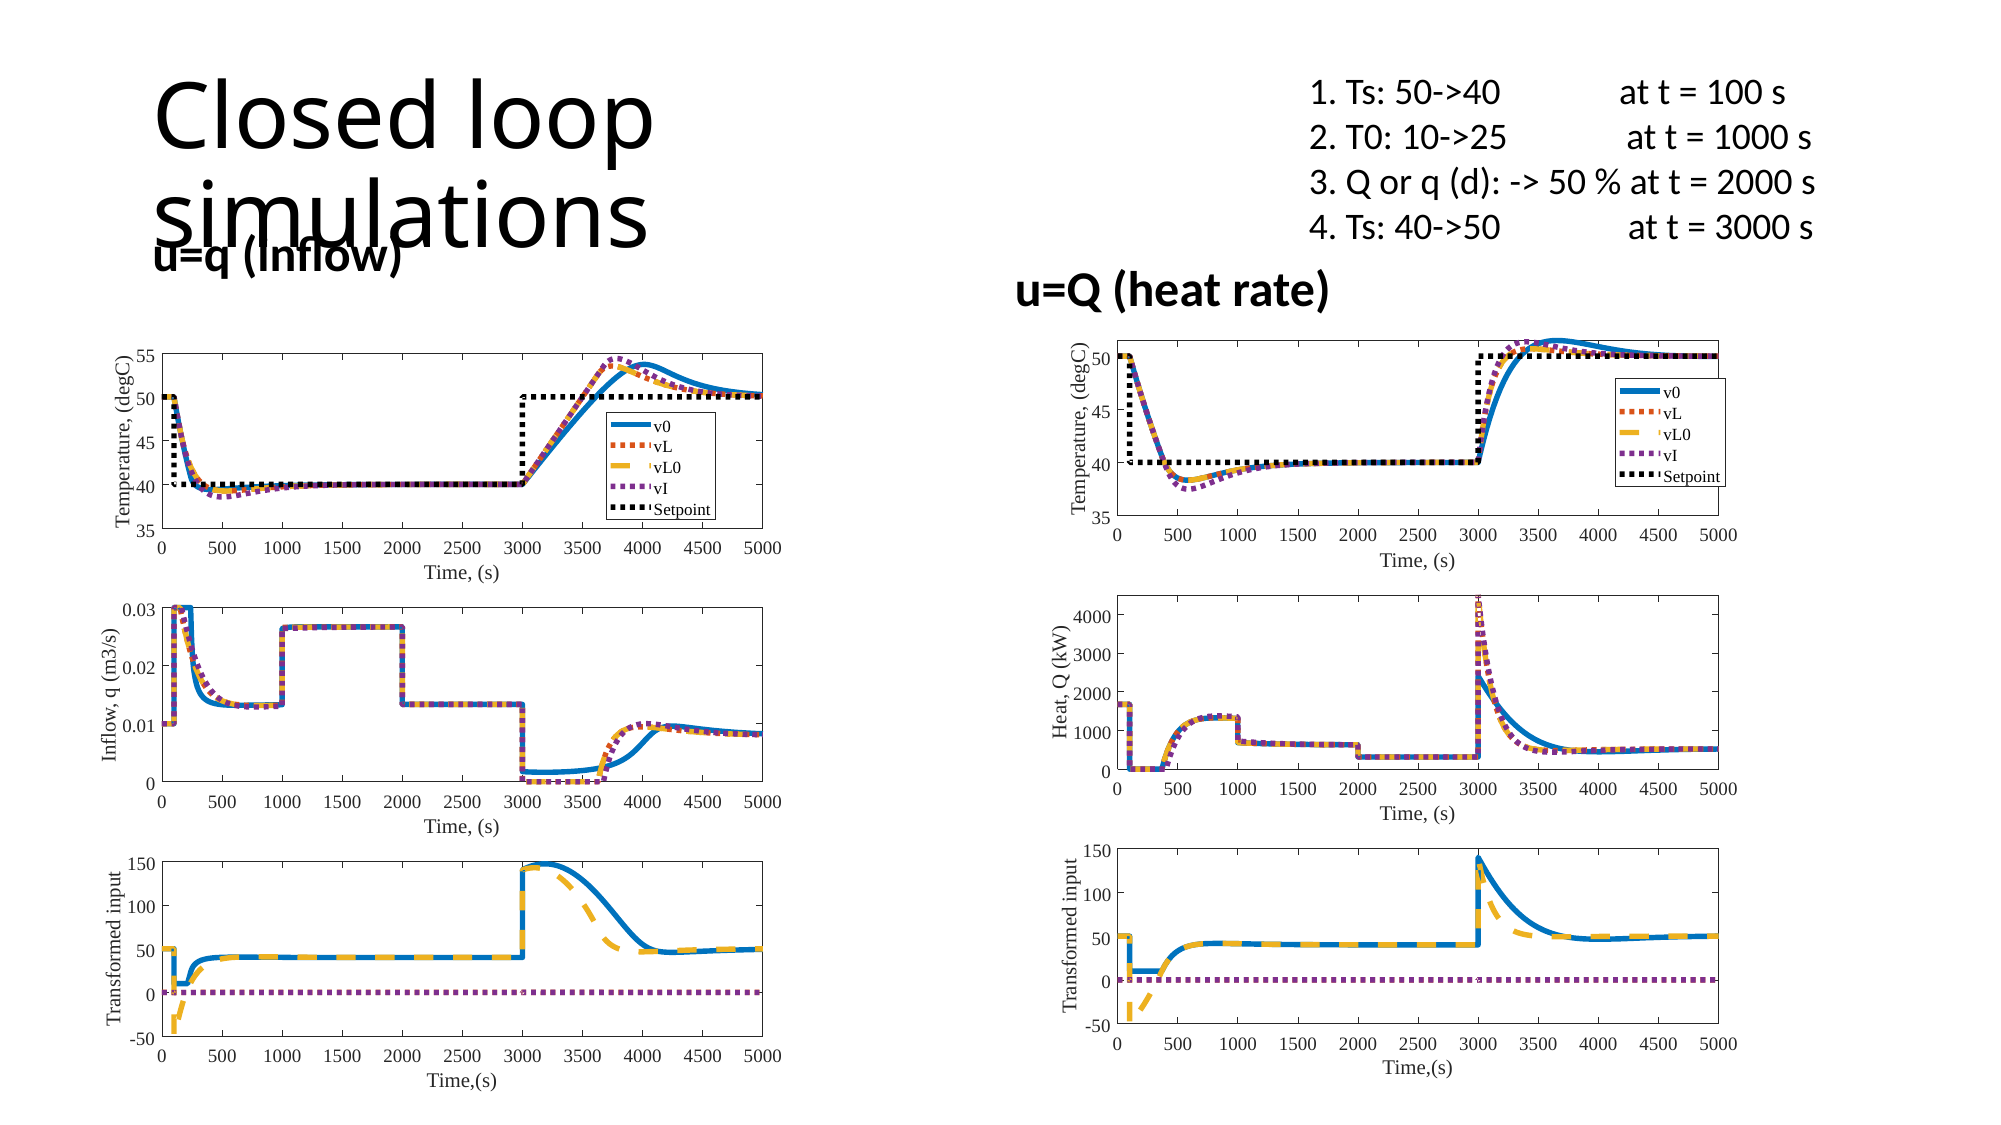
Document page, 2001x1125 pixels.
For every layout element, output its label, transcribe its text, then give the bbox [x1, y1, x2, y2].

list u=Q (heat rate) [999, 189, 1851, 325]
picture [1016, 277, 1791, 1125]
list u=q (inflow) [137, 154, 984, 290]
text_box 1. Ts: 50->40 at t = 100 s 2. T0: 10->25 at t = 1000 s 3. Q or q (d): -> 50 % at t = 2000 s 4. Ts: 40->50 at t = 3000 s [1293, 59, 1876, 255]
picture [60, 289, 835, 1125]
title Closed loop simulations [137, 59, 1060, 278]
